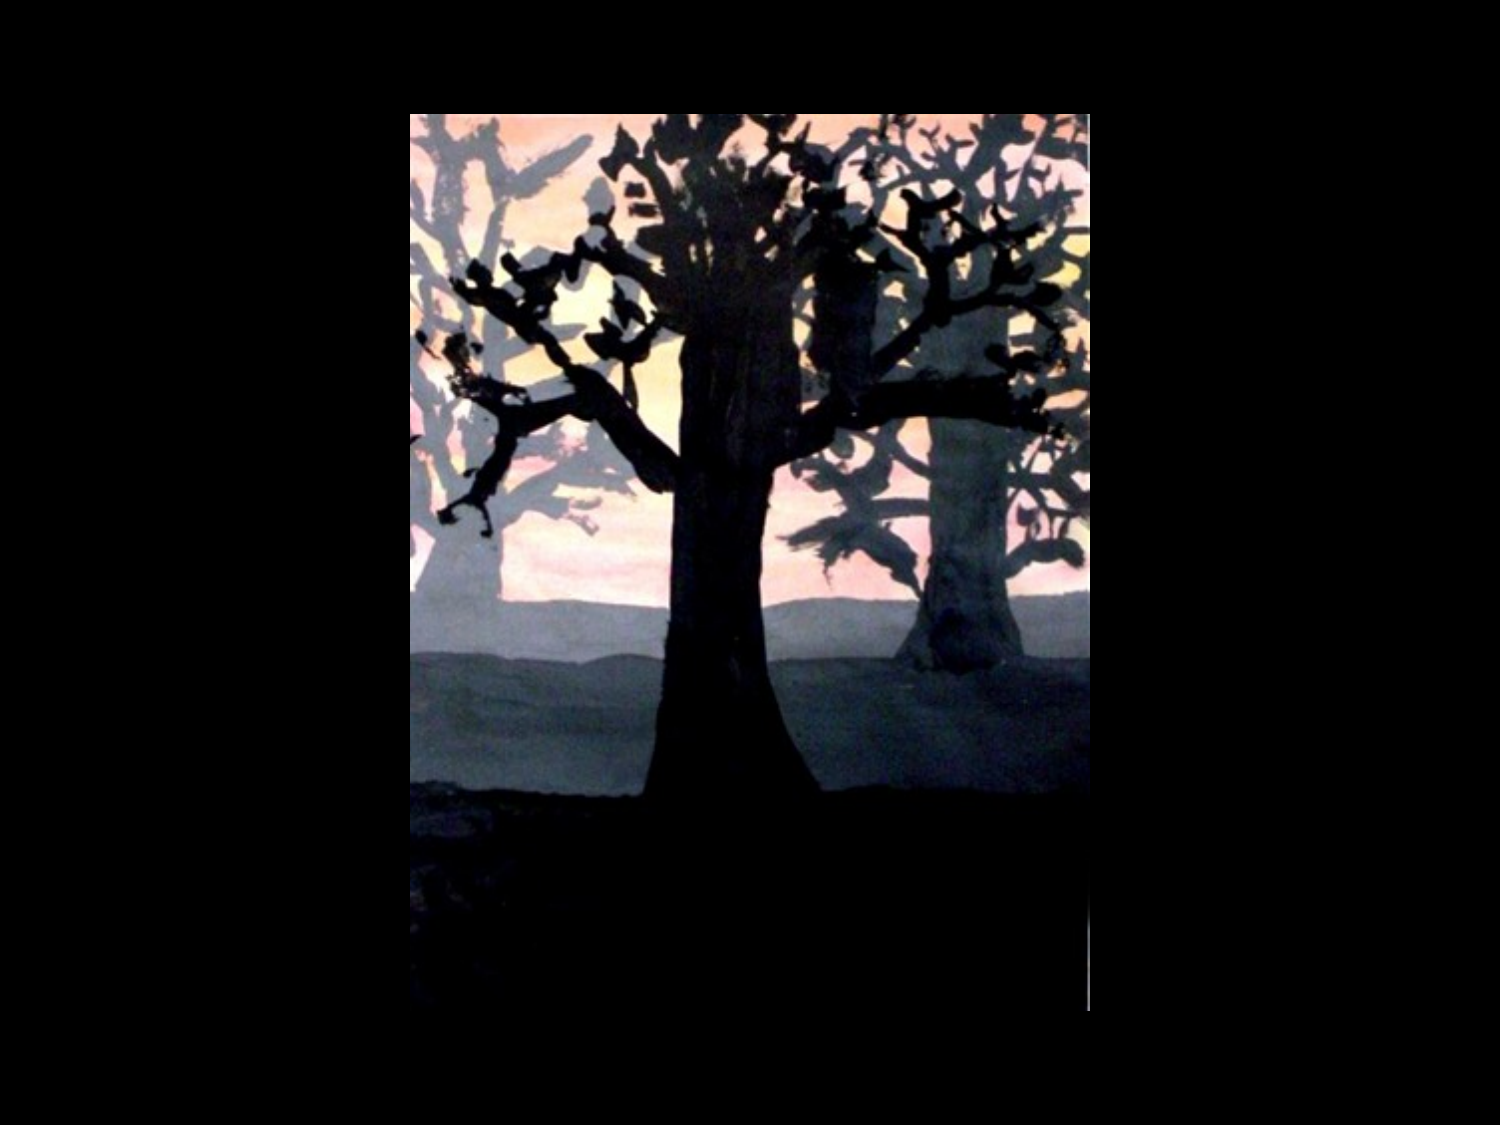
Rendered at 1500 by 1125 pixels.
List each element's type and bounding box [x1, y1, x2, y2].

picture [410, 114, 1090, 1011]
